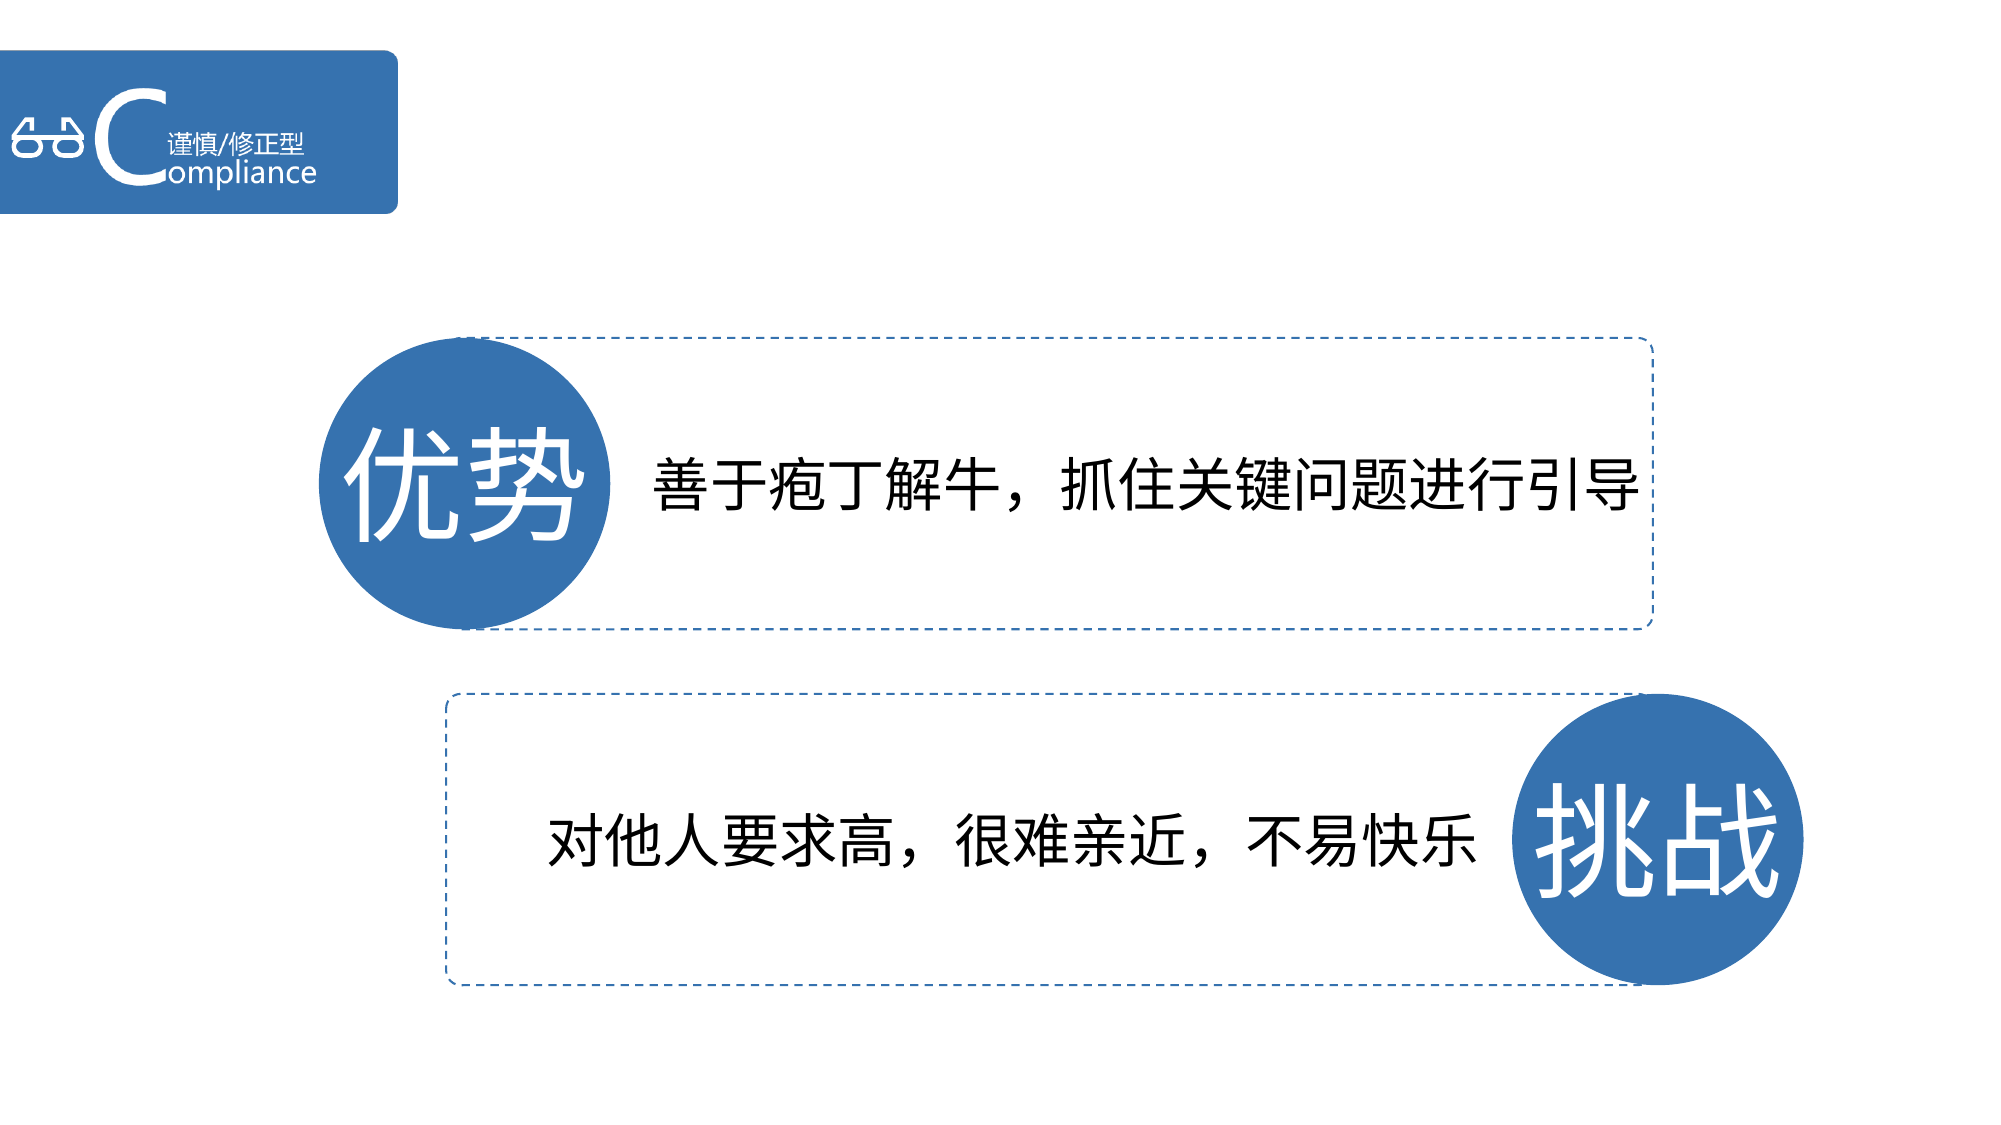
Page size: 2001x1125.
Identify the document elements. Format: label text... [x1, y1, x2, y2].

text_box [318, 337, 1653, 630]
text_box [446, 693, 1804, 986]
text_box 善于疱丁解牛，抓住关键问题进行引导 [1653, 440, 1658, 526]
picture [0, 25, 398, 290]
